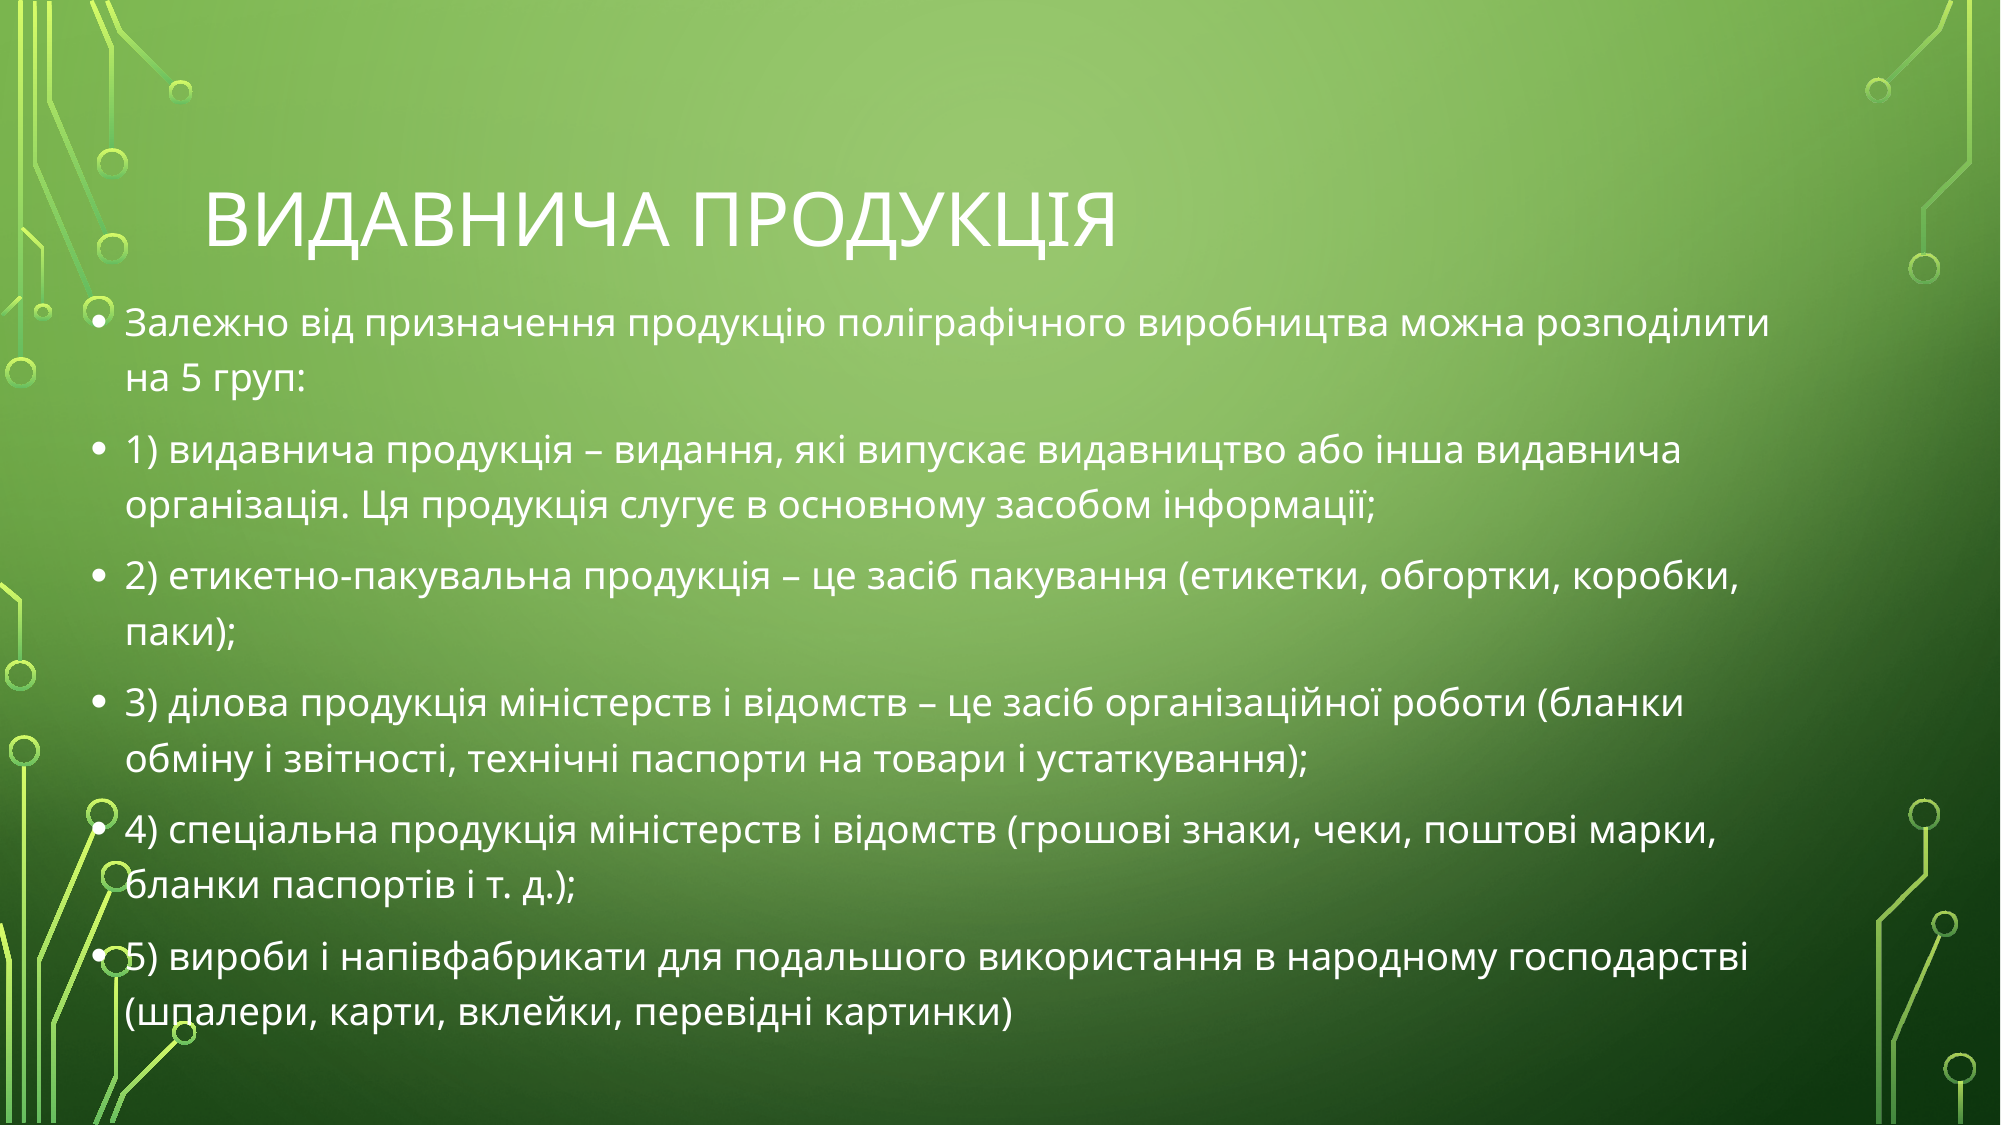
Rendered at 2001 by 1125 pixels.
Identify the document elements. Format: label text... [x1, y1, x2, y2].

title Видавнича продукція [187, 101, 1813, 281]
list Залежно від призначення продукцію поліграфічного виробництва можна розподілити на 5 груп: 1) видавнича продукція – видання, які випускає видавництво або інша видавнича організація. Ця продукція слугує в основному засобом інформації; 2) етикетно-пакувальна продукція – це засіб пакування (етикетки, обгортки, коробки, паки); 3) ділова продукція міністерств і відомств – це засіб організаційної роботи (бланки обміну і звітності, технічні паспорти на товари і устаткування); 4) спеціальна продукція міністерств і відомств (грошові знаки, чеки, поштові марки, бланки паспортів і т. д.); 5) вироби і напівфабрикати для подальшого використання в народному господарстві (шпалери, карти, вклейки, перевідні картинки) [75, 281, 1813, 1045]
